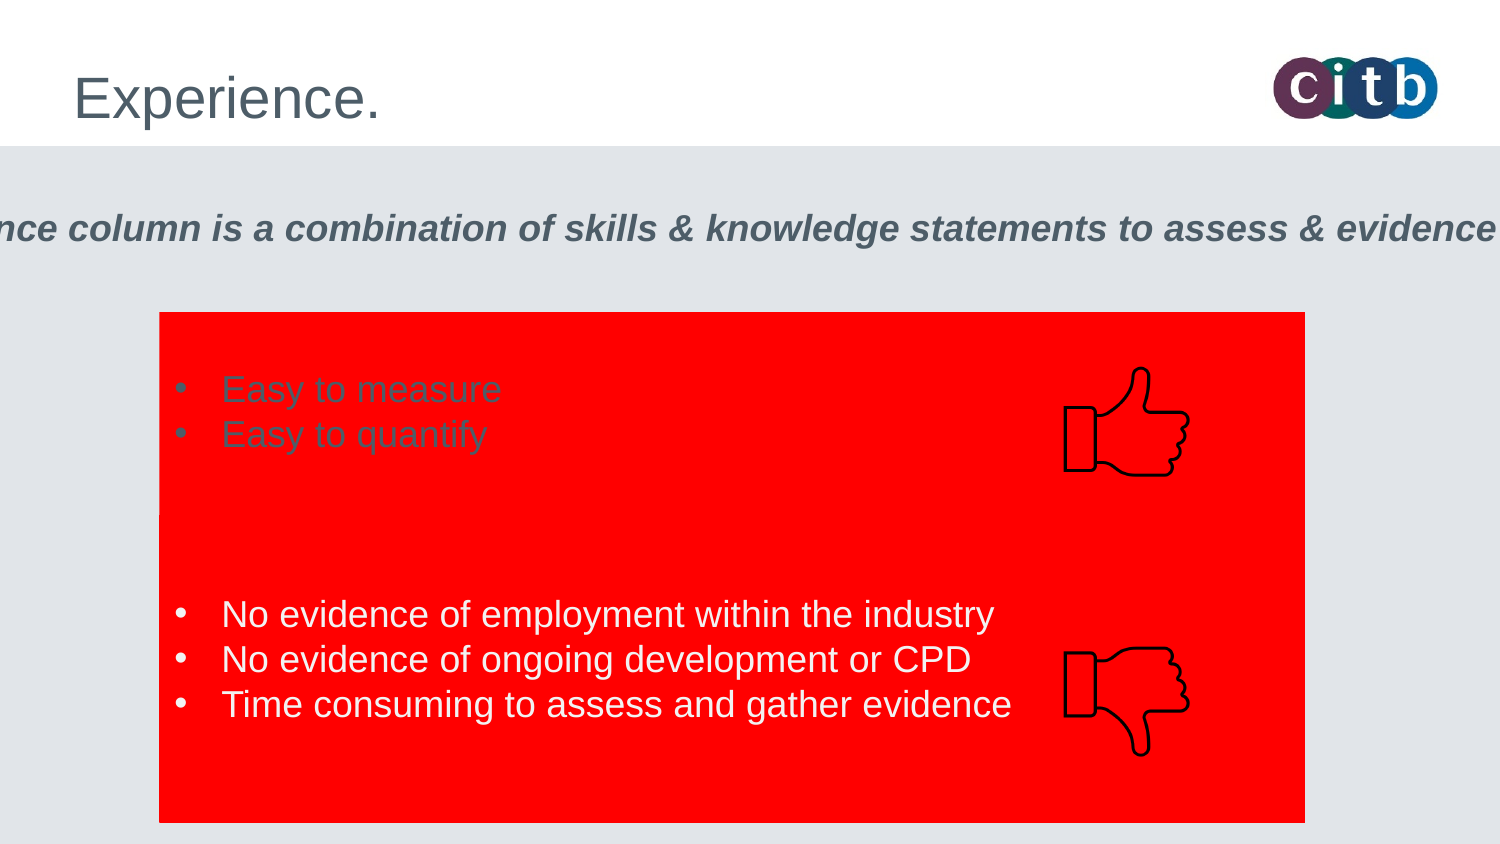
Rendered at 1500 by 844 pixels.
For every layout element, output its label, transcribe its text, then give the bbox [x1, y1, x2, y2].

picture [0, 145, 1500, 844]
title Experience. [59, 47, 1446, 130]
